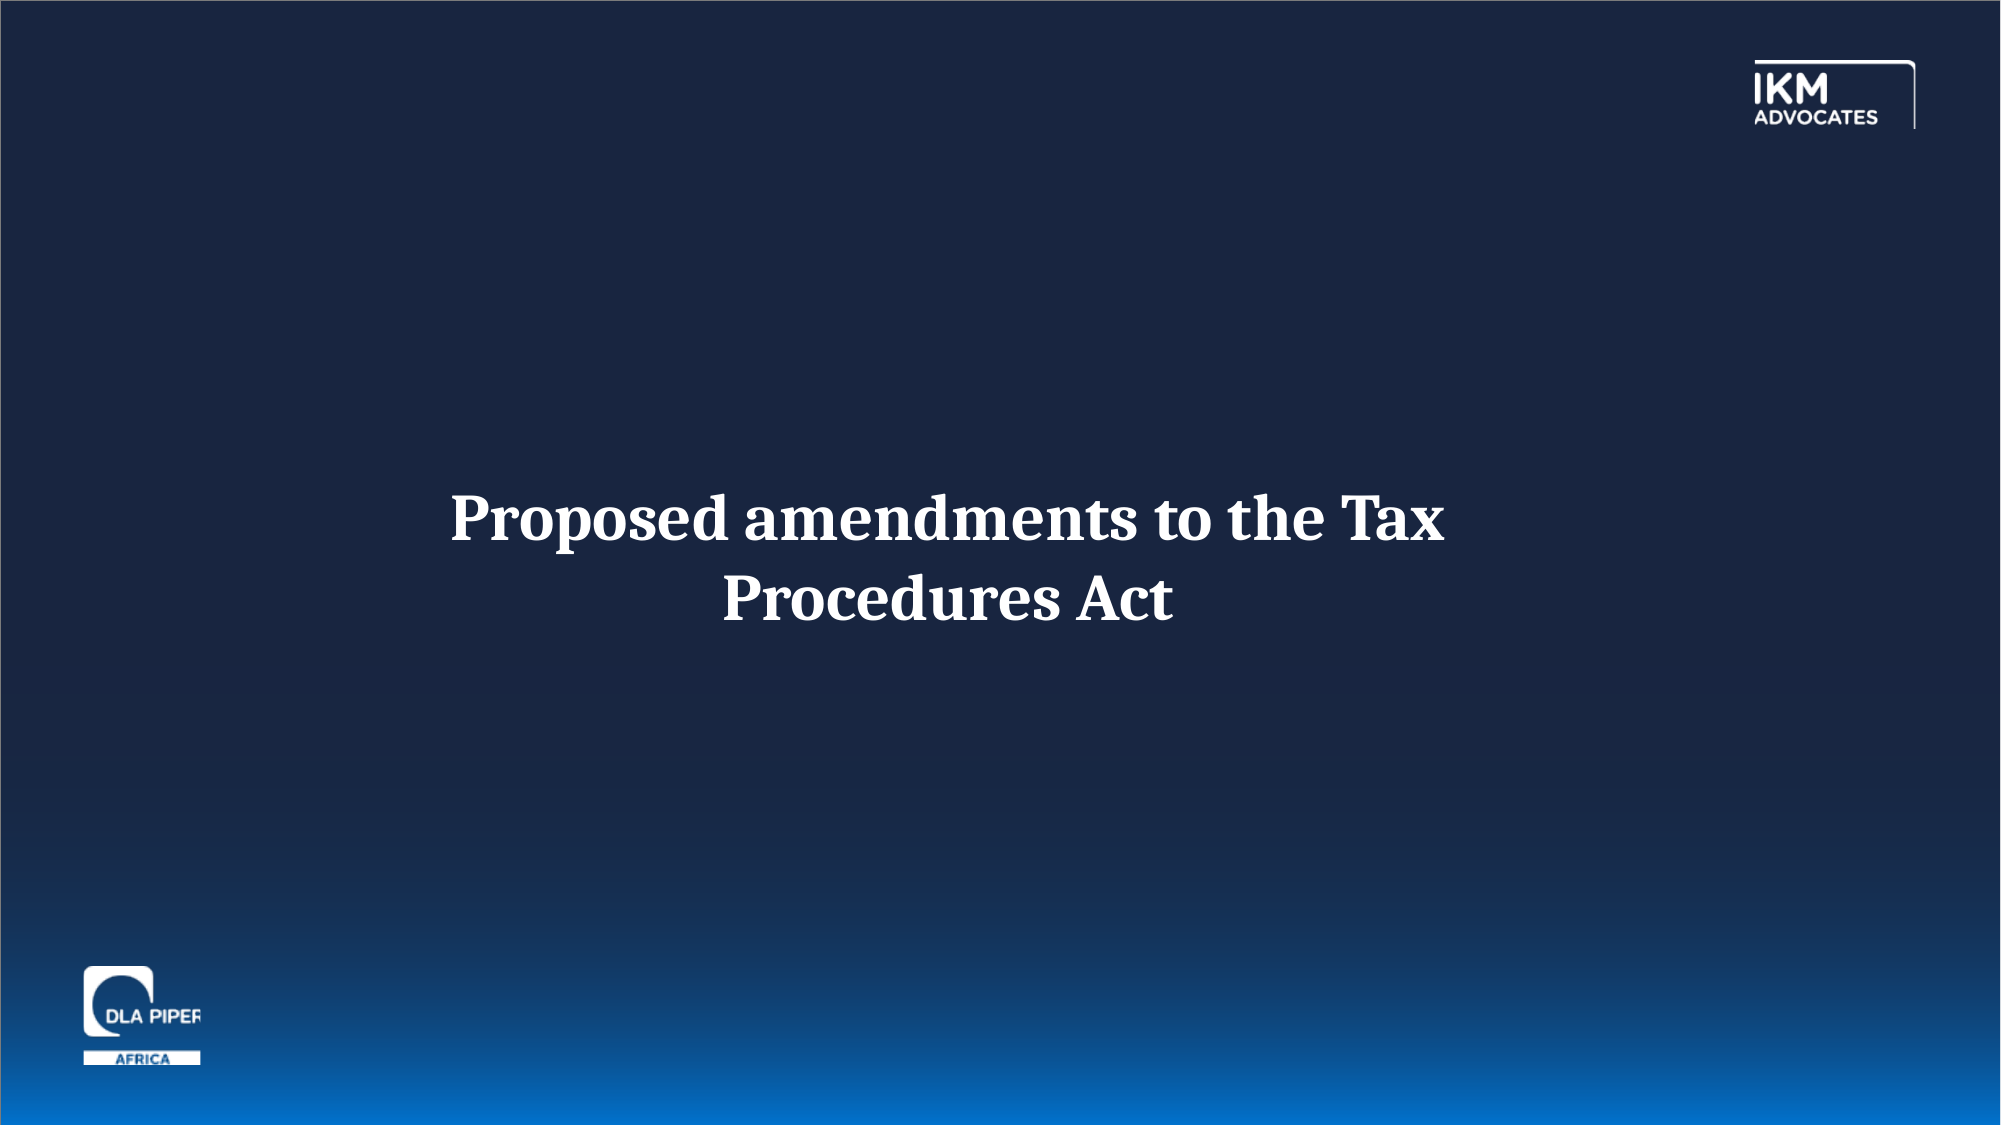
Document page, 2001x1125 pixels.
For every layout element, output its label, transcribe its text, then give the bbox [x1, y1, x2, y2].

picture [1, 1, 2000, 1125]
text_box Proposed amendments to the Tax Procedures Act [372, 466, 1524, 642]
